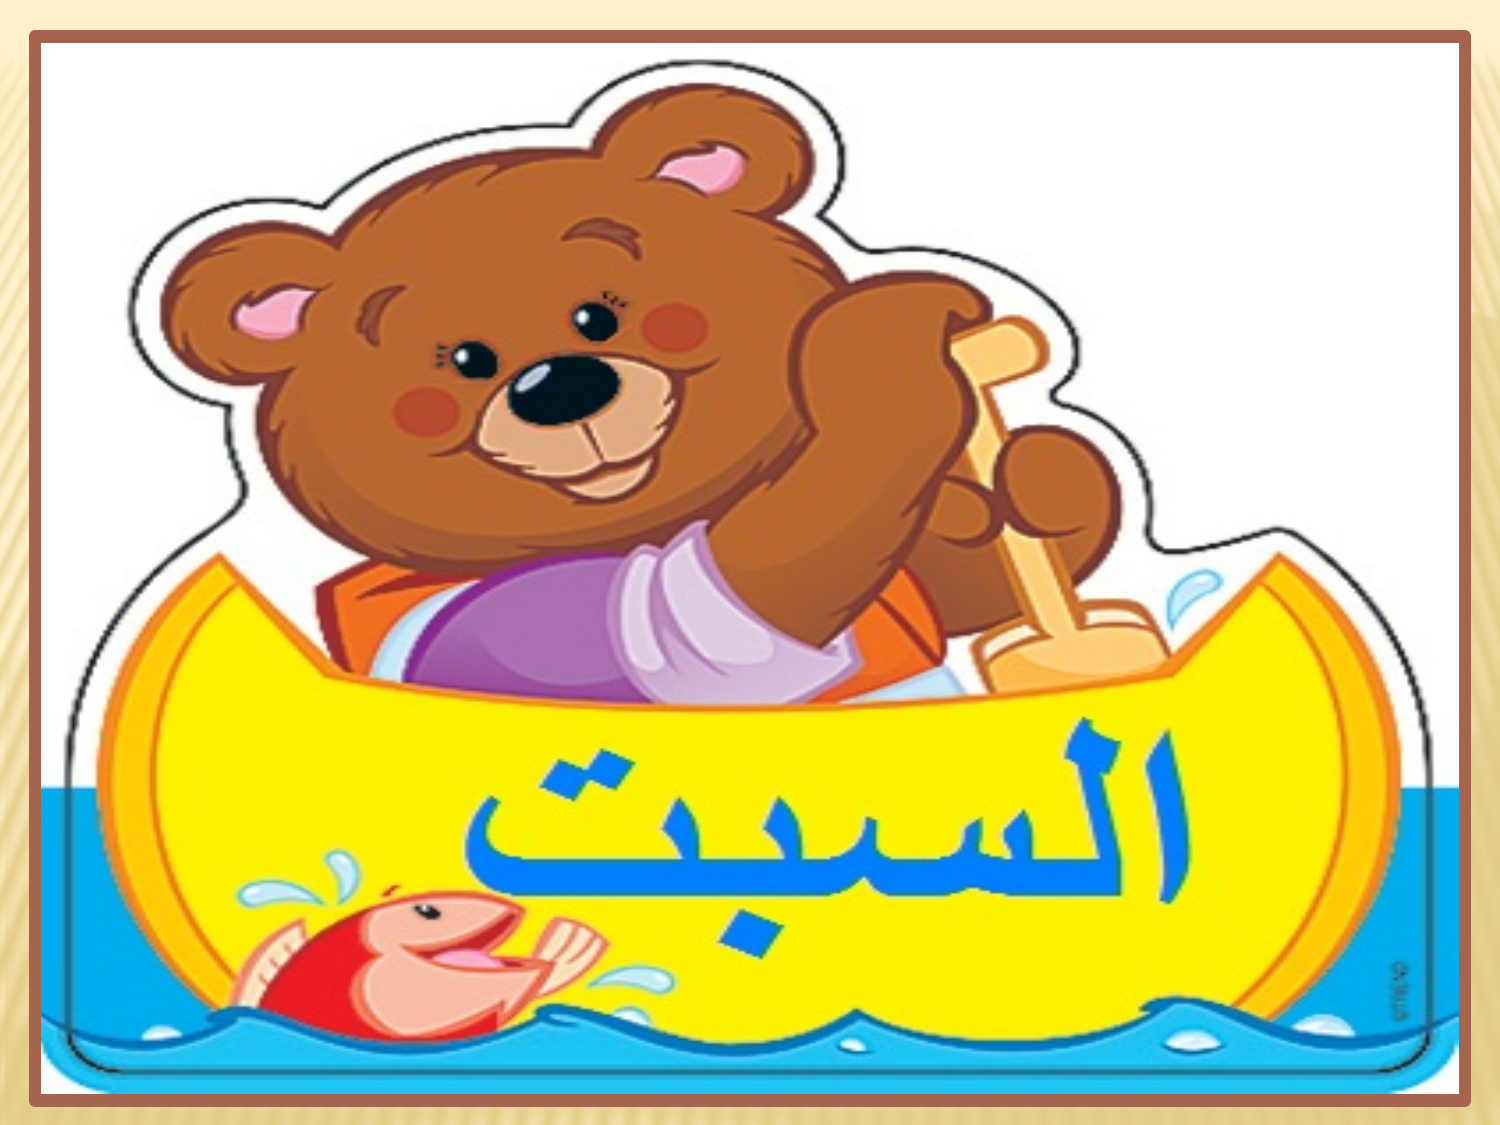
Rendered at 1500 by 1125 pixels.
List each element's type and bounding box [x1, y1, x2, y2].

picture [40, 42, 1460, 1095]
